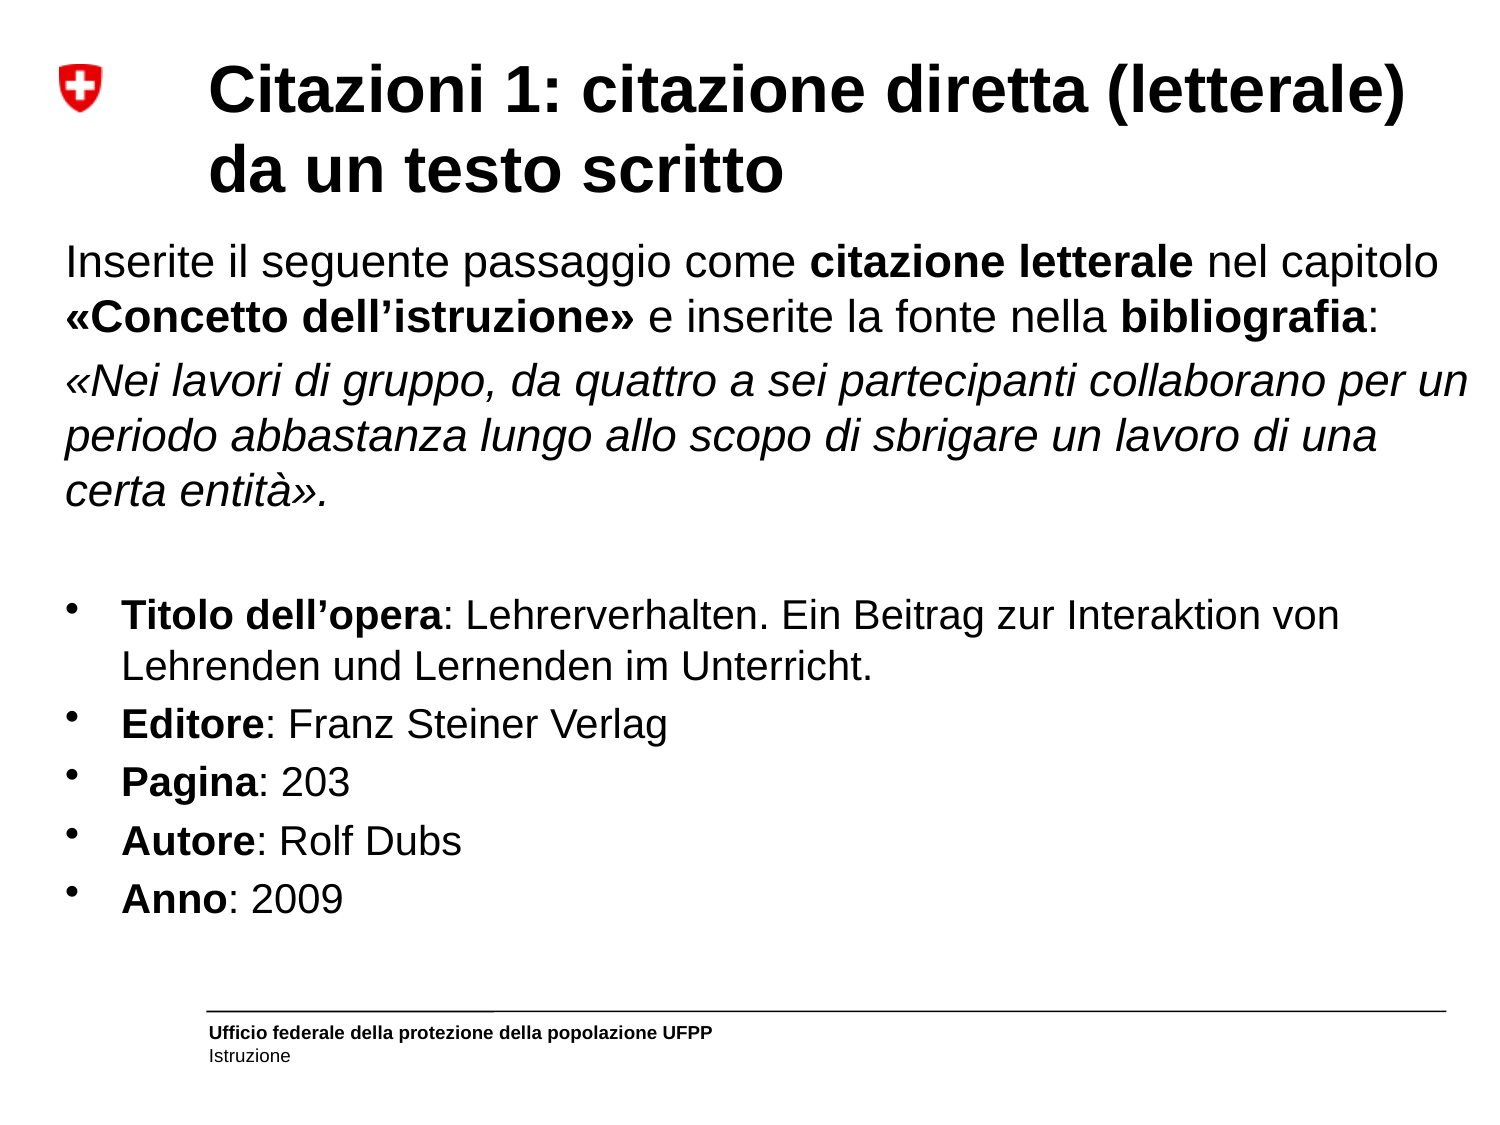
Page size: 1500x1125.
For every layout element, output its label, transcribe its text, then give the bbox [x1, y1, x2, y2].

title Citazioni 1: citazione diretta (letterale) da un testo scritto [207, 45, 1433, 209]
list Inserite il seguente passaggio come citazione letterale nel capitolo «Concetto dell’istruzione» e inserite la fonte nella bibliografia: «Nei lavori di gruppo, da quattro a sei partecipanti collaborano per un periodo abbastanza lungo allo scopo di sbrigare un lavoro di una certa entità». Titolo dell’opera: Lehrerverhalten. Ein Beitrag zur Interaktion von Lehrenden und Lernenden im Unterricht. Editore: Franz Steiner Verlag Pagina: 203 Autore: Rolf Dubs Anno: 2009 [64, 231, 1471, 1059]
picture [59, 64, 103, 114]
